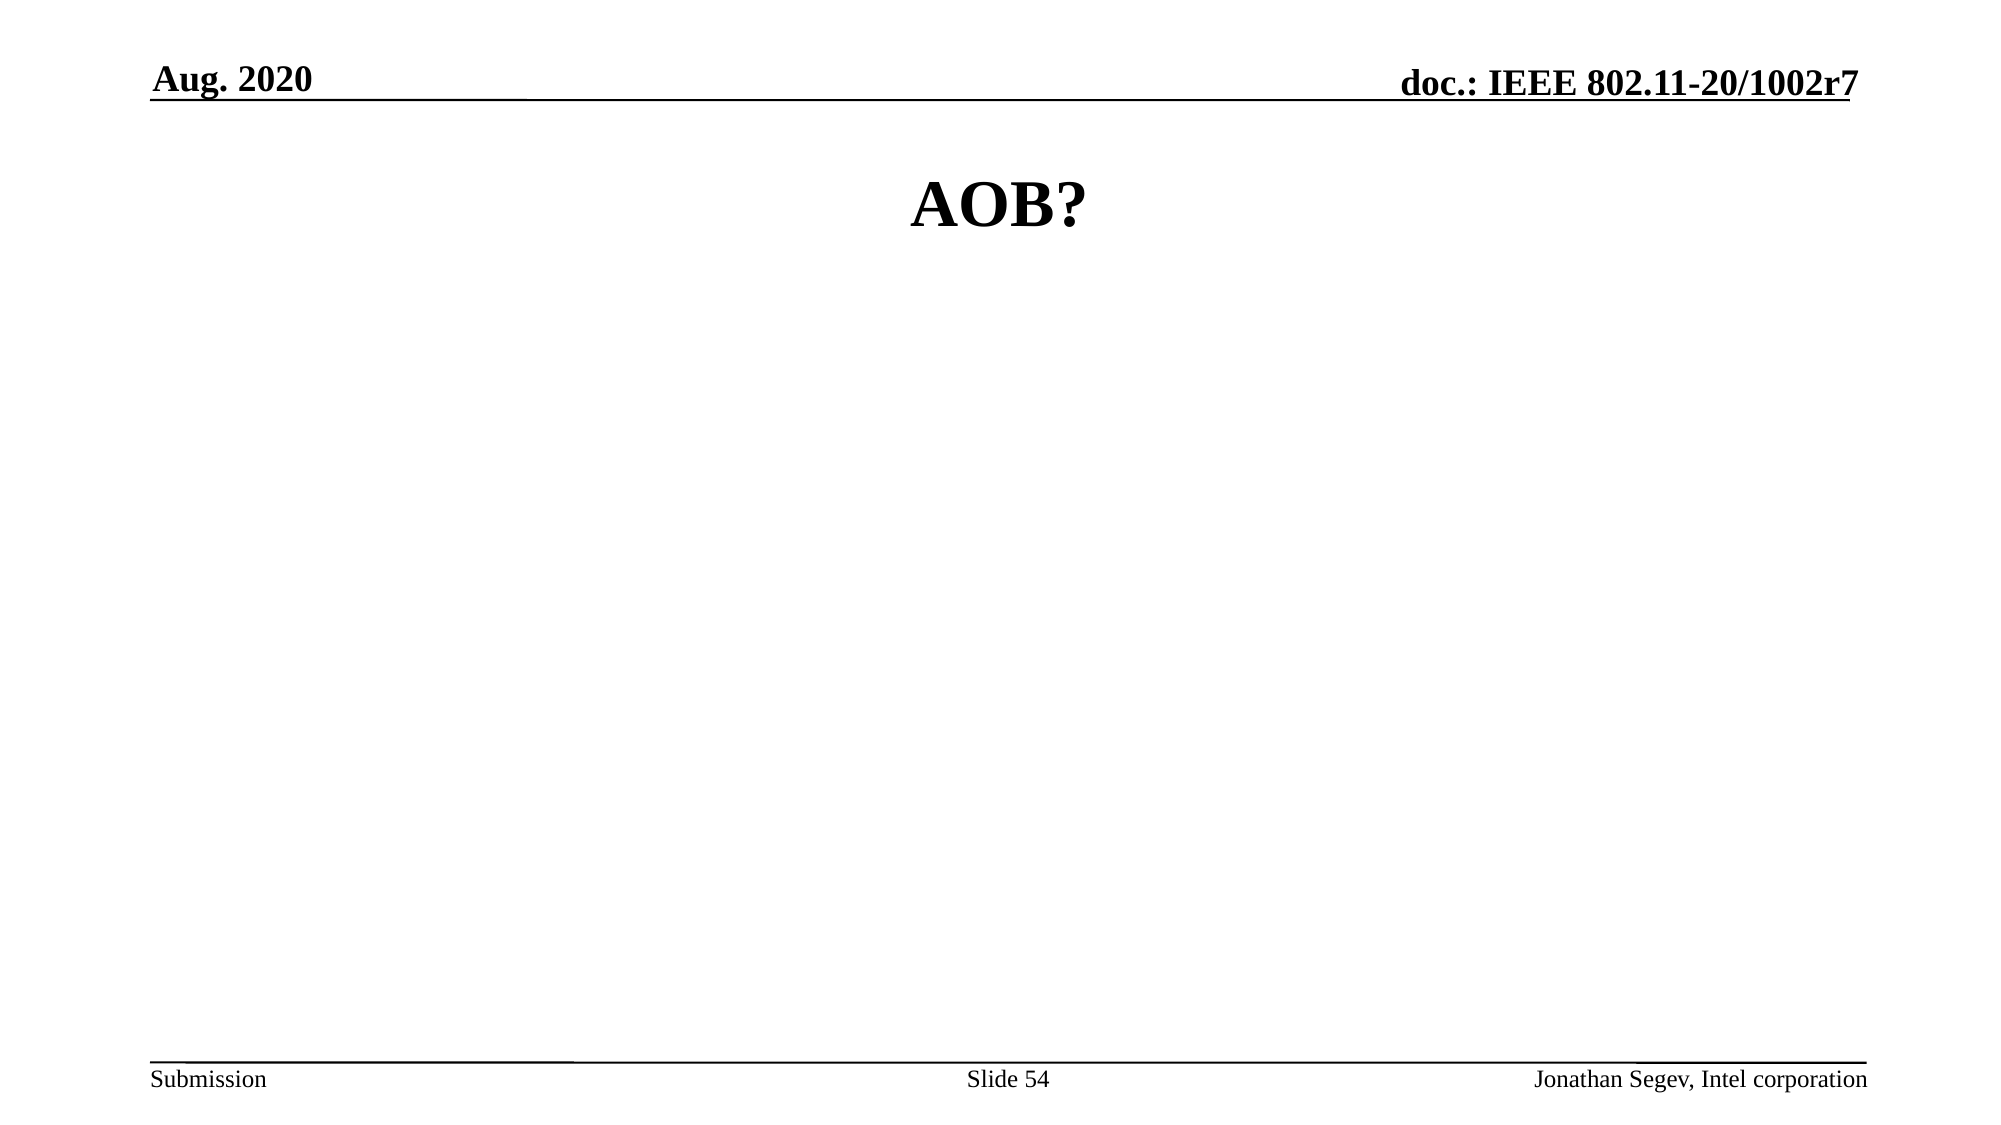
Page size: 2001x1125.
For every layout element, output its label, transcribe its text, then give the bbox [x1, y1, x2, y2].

title AOB? [149, 112, 1850, 288]
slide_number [152, 54, 563, 100]
slide_number Slide 54 [950, 1061, 1067, 1123]
footer Jonathan Segev, Intel corporation [1171, 1061, 1869, 1093]
